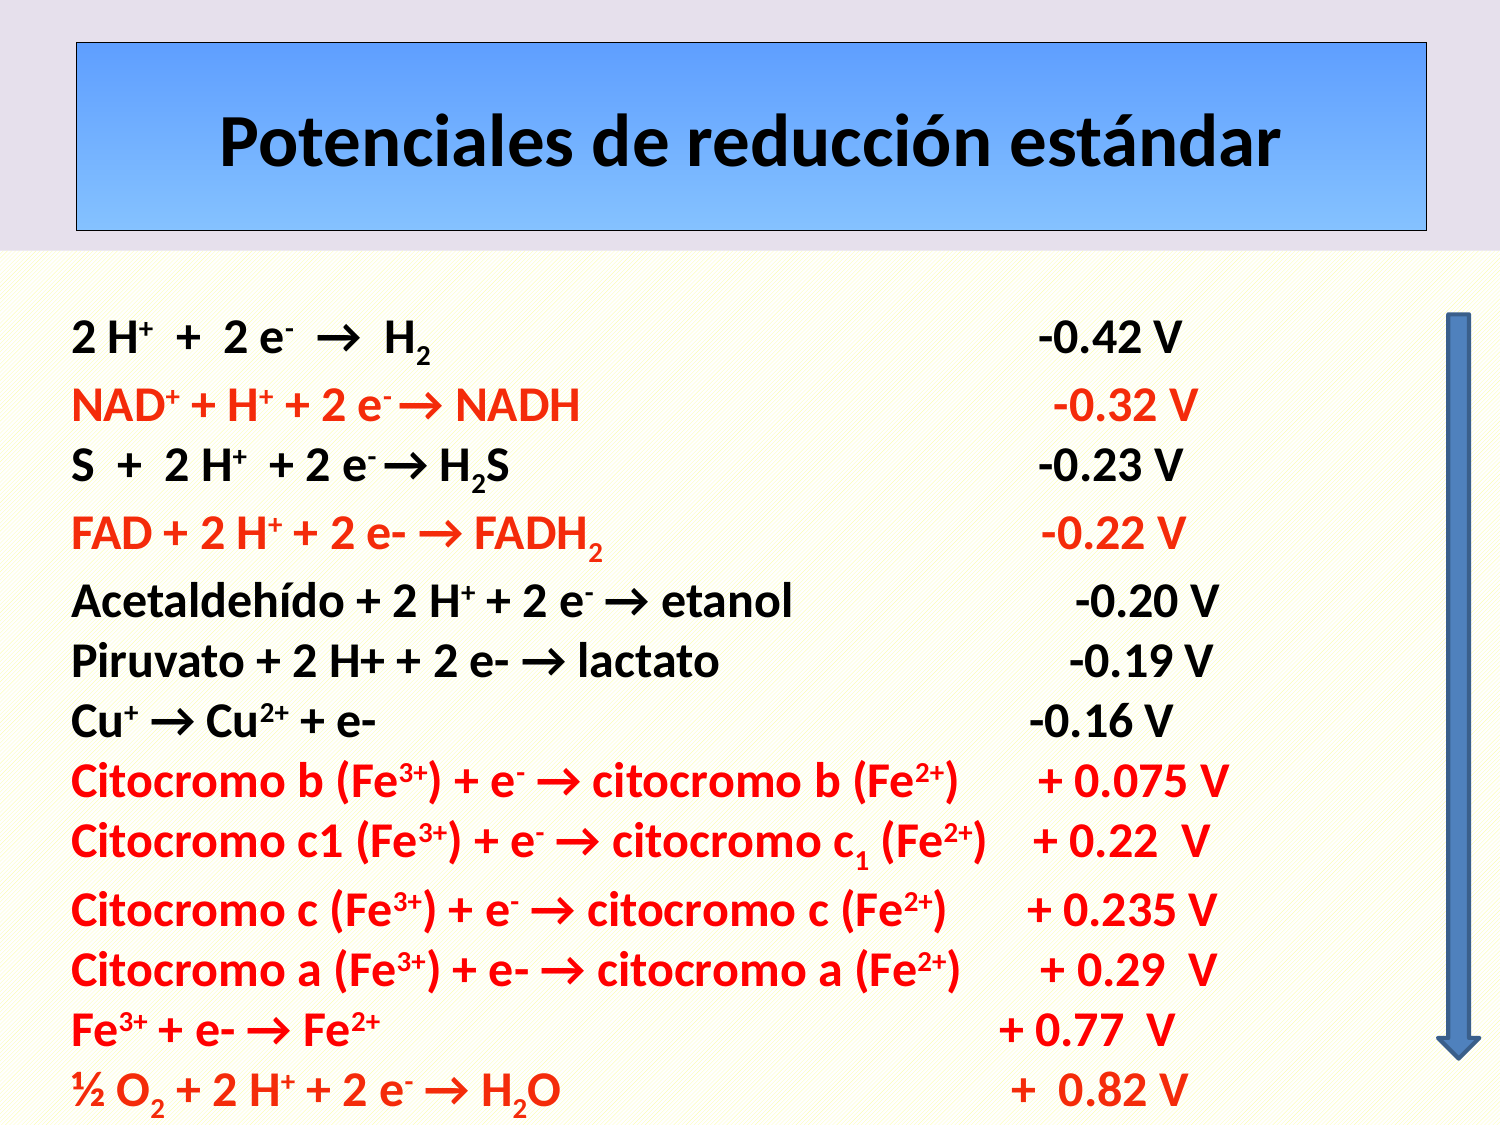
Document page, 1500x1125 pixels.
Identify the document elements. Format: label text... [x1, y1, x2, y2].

title Potenciales de reducción estándar [76, 42, 1427, 231]
text_box [1436, 312, 1482, 1061]
text_box 2 H+ + 2 e- → H2 -0.42 V NAD+ + H+ + 2 e- → NADH -0.32 V S + 2 H+ + 2 e- → H2S -0.23 V FAD + 2 H+ + 2 e- → FADH2 -0.22 V Acetaldehído + 2 H+ + 2 e- → etanol -0.20 V Piruvato + 2 H+ + 2 e- → lactato -0.19 V Cu+ → Cu2+ + e- -0.16 V Citocromo b (Fe3+) + e- → citocromo b (Fe2+) + 0.075 V Citocromo c1 (Fe3+) + e- → citocromo c1 (Fe2+) + 0.22 V Citocromo c (Fe3+) + e- → citocromo c (Fe2+) + 0.235 V Citocromo a (Fe3+) + e- → citocromo a (Fe2+) + 0.29 V Fe3+ + e- → Fe2+ + 0.77 V ½ O2 + 2 H+ + 2 e- → H2O + 0.82 V [0, 250, 1500, 1125]
